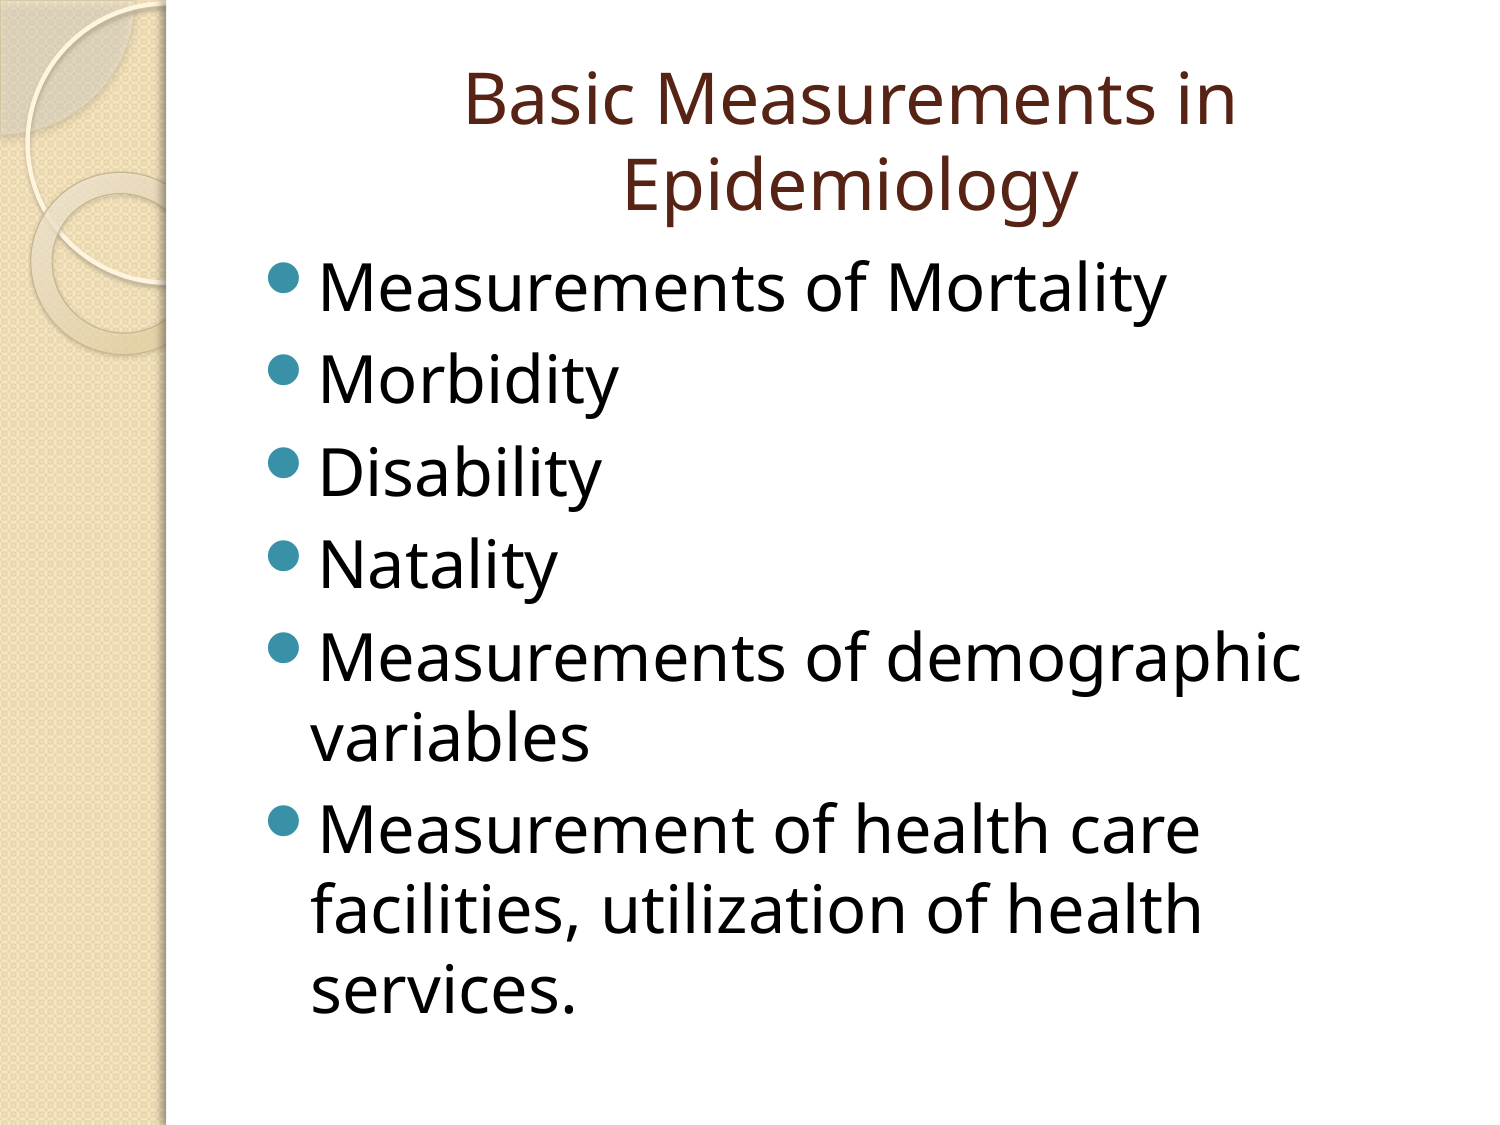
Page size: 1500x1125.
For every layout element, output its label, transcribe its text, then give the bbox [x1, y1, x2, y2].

list Measurements of Mortality Morbidity Disability Natality Measurements of demographic variables Measurement of health care facilities, utilization of health services. [235, 237, 1466, 1025]
title Basic Measurements in Epidemiology [235, 45, 1466, 233]
